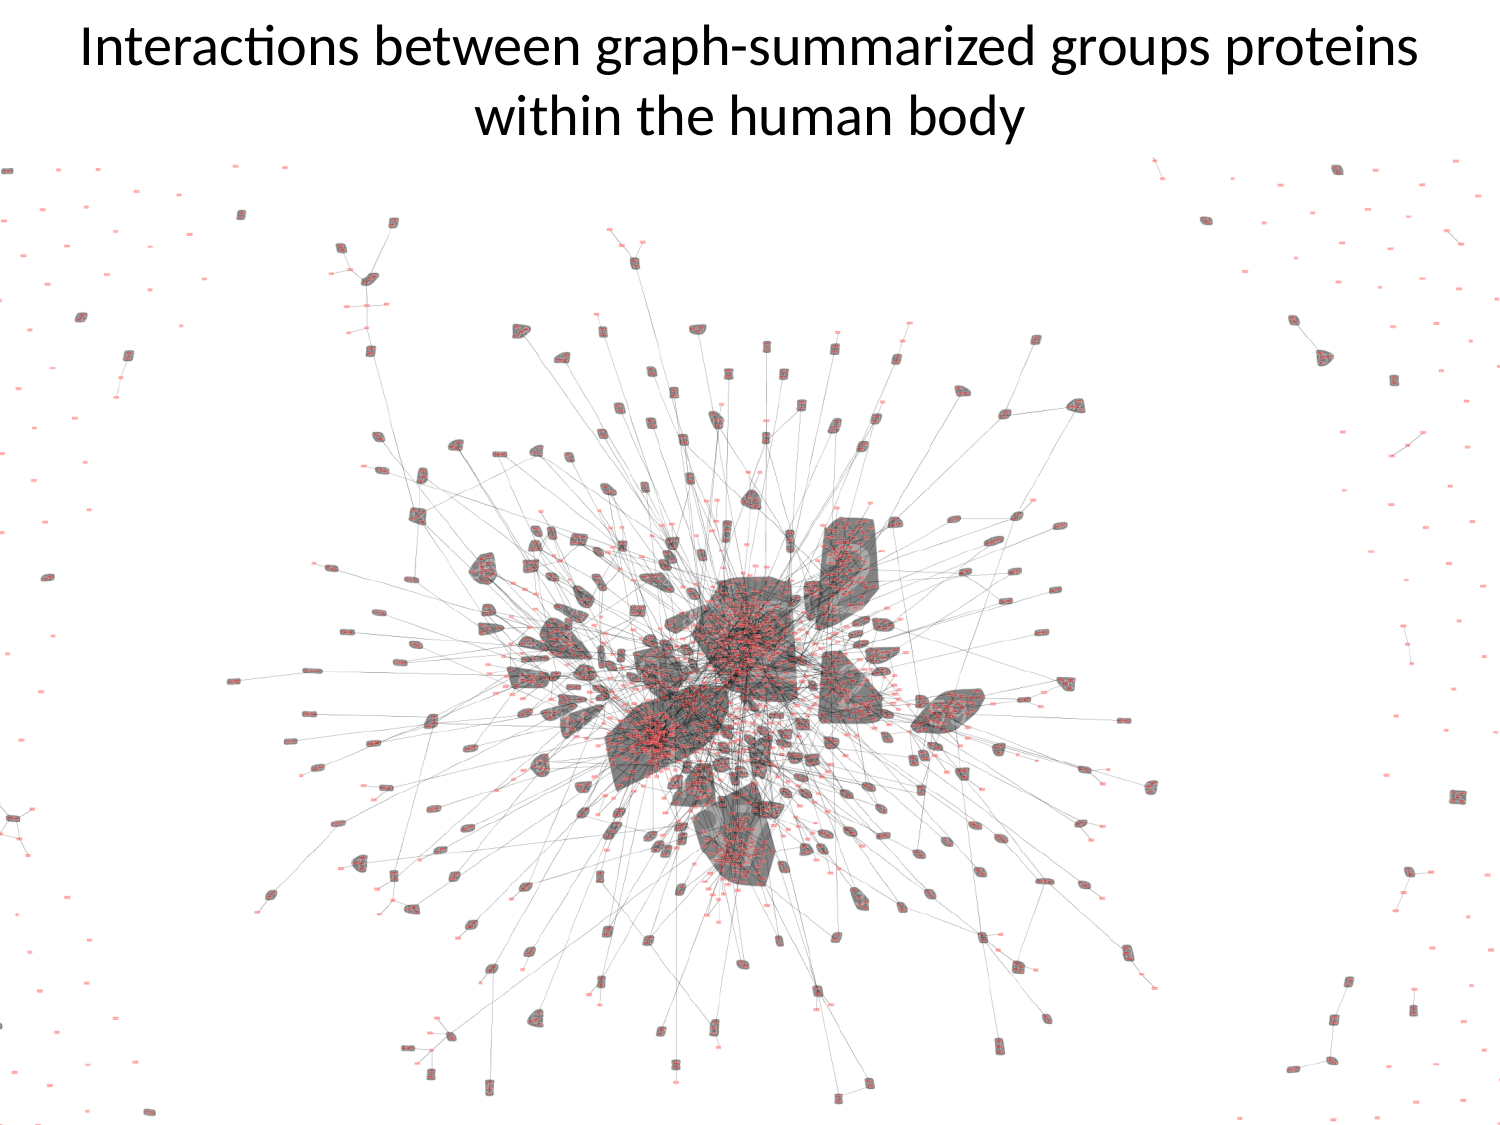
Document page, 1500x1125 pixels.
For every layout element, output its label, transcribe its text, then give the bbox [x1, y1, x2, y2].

picture [0, 156, 1500, 1125]
title Interactions between graph-summarized groups proteins within the human body [37, 0, 1463, 155]
